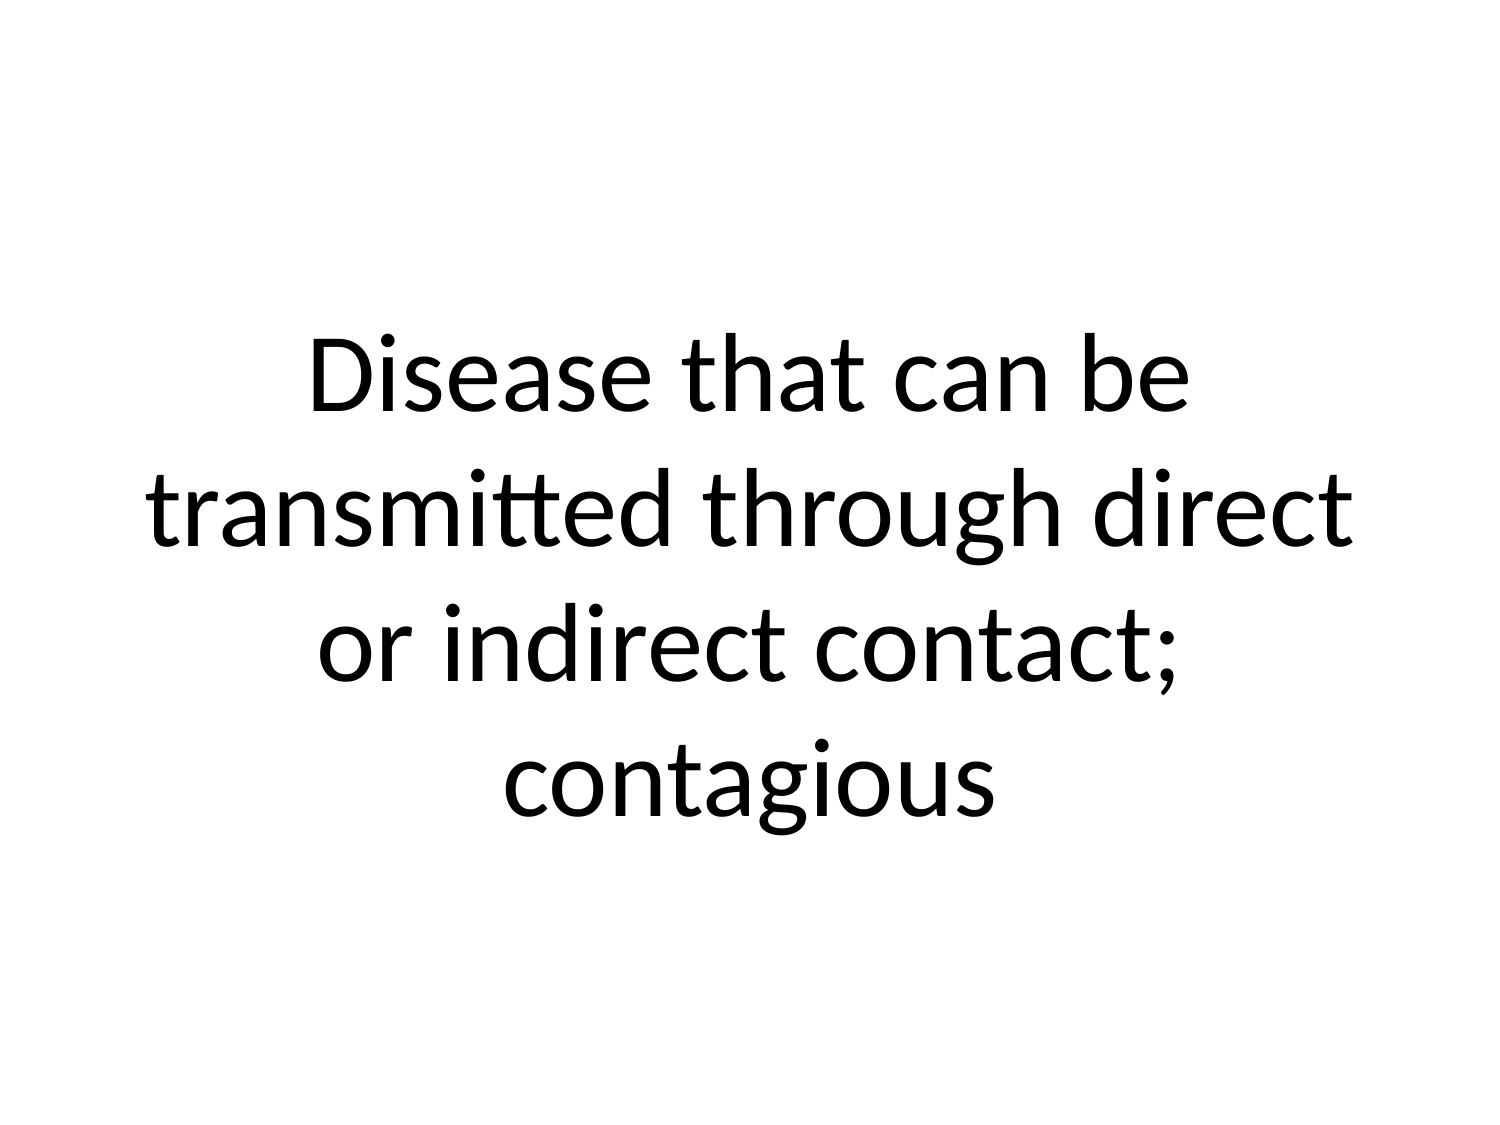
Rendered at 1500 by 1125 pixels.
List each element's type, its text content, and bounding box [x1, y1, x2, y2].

title Disease that can be transmitted through direct or indirect contact; contagious [112, 50, 1388, 1088]
